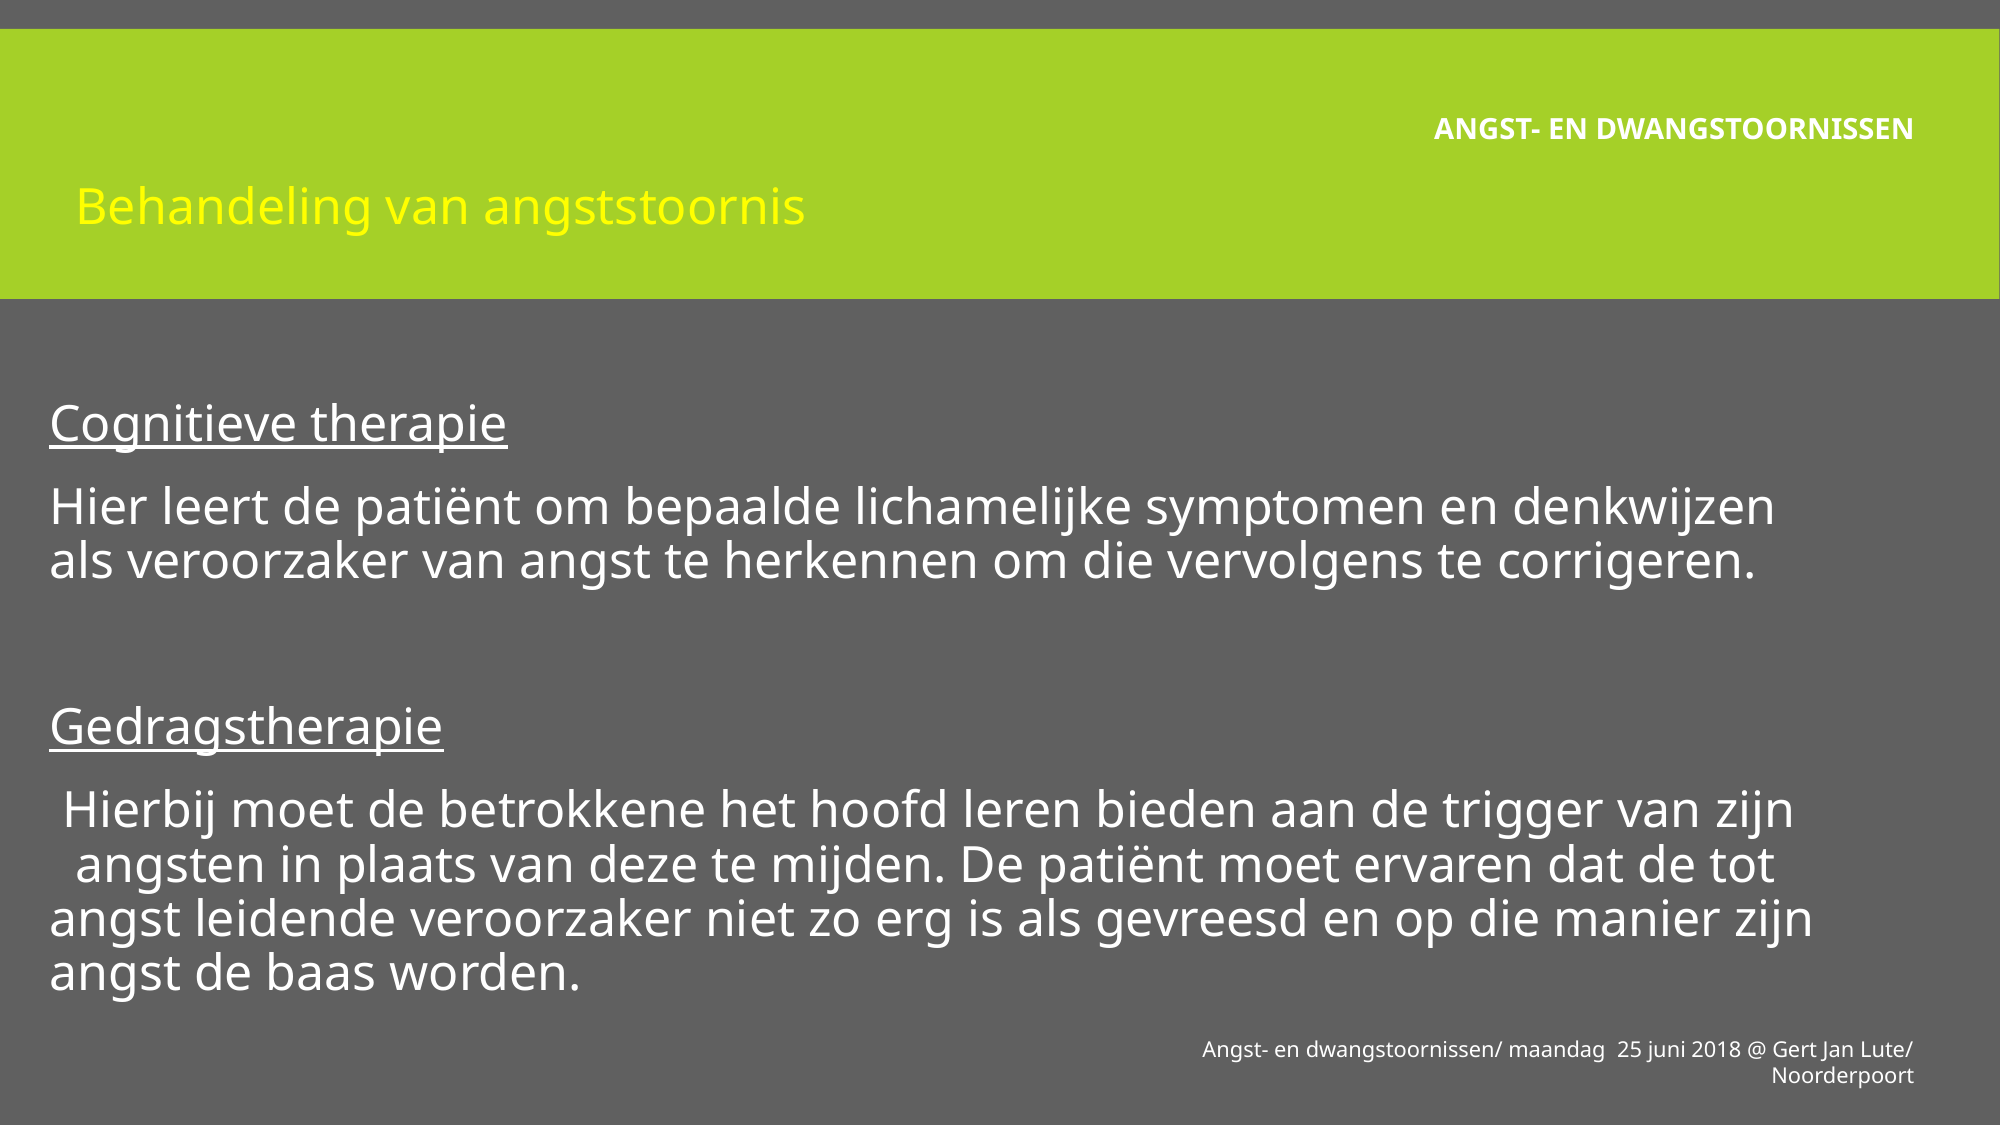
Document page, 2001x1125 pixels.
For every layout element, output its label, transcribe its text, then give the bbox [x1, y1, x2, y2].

list Cognitieve therapie Hier leert de patiënt om bepaalde lichamelijke symptomen en denkwijzen als veroorzaker van angst te herkennen om die vervolgens te corrigeren. Gedragstherapie Hierbij moet de betrokkene het hoofd leren bieden aan de trigger van zijn angsten in plaats van deze te mijden. De patiënt moet ervaren dat de tot angst leidende veroorzaker niet zo erg is als gevreesd en op die manier zijn angst de baas worden. [34, 390, 1837, 1125]
text_box Behandeling van angststoornis [60, 167, 884, 243]
title Angst- en dwangstoornissen [1419, 94, 2000, 168]
footer Angst- en dwangstoornissen/ maandag 25 juni 2018 @ Gert Jan Lute/ Noorderpoort [1103, 1032, 1930, 1092]
